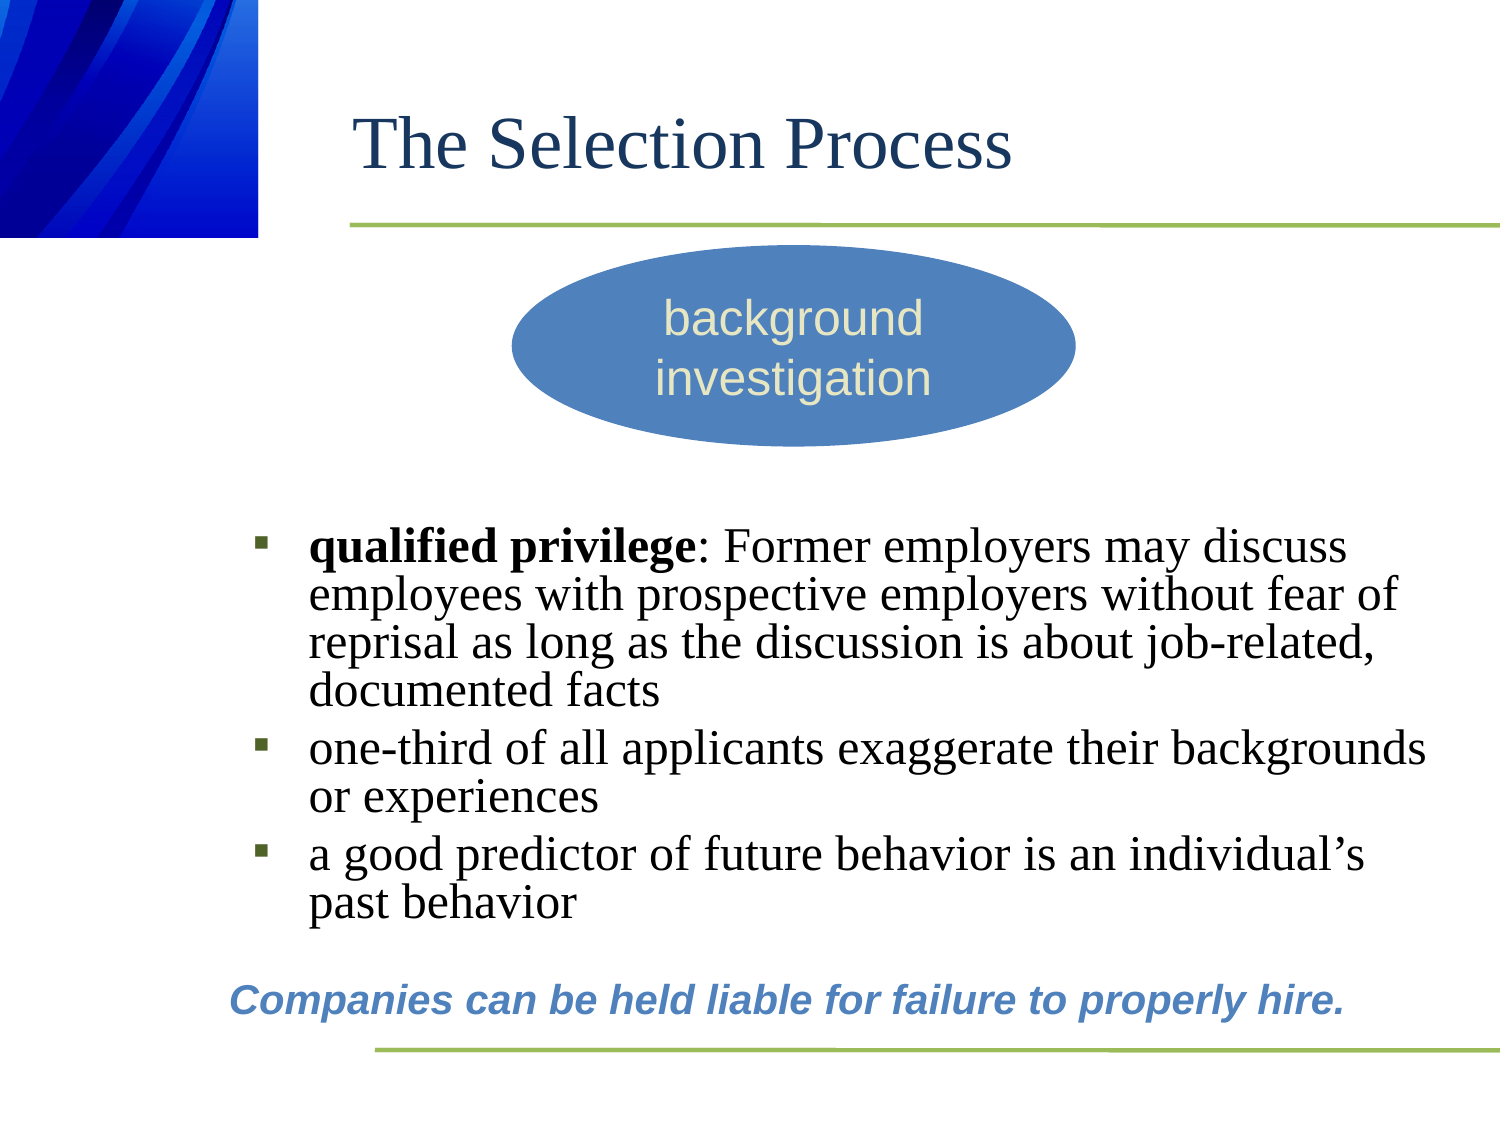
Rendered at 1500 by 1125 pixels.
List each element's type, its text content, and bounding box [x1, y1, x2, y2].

picture [0, 0, 259, 238]
title The Selection Process [337, 45, 1425, 233]
text_box background investigation [512, 245, 1075, 446]
text_box qualified privilege: Former employers may discuss employees with prospective employers without fear of reprisal as long as the discussion is about job-related, documented facts one-third of all applicants exaggerate their backgrounds or experiences a good predictor of future behavior is an individual’s past behavior [237, 516, 1450, 996]
text_box Companies can be held liable for failure to properly hire. [137, 965, 1438, 1031]
